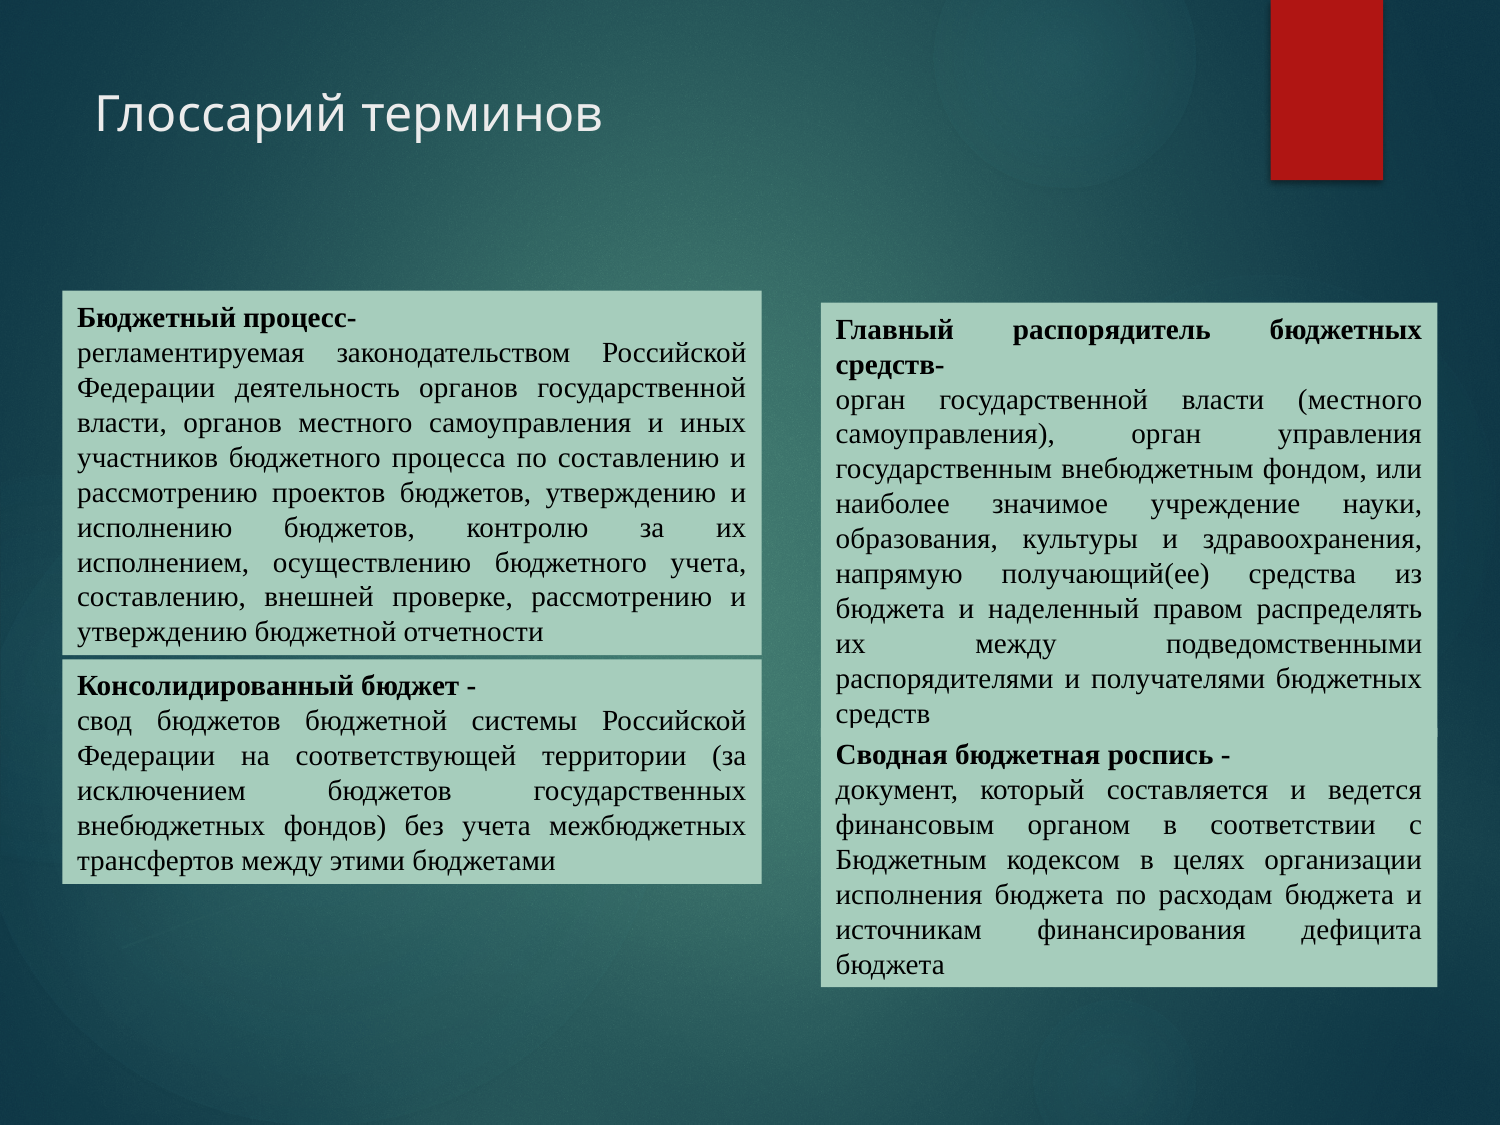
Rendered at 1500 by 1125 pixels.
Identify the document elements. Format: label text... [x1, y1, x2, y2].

title Глоссарий терминов [79, 74, 1237, 304]
text_box Консолидированный бюджет - свод бюджетов бюджетной системы Российской Федерации на соответствующей территории (за исключением бюджетов государственных внебюджетных фондов) без учета межбюджетных трансфертов между этими бюджетами [62, 659, 762, 884]
text_box Бюджетный процесс- регламентируемая законодательством Российской Федерации деятельность органов государственной власти, органов местного самоуправления и иных участников бюджетного процесса по составлению и рассмотрению проектов бюджетов, утверждению и исполнению бюджетов, контролю за их исполнением, осуществлению бюджетного учета, составлению, внешней проверке, рассмотрению и утверждению бюджетной отчетности [62, 290, 762, 656]
text_box Сводная бюджетная роспись - документ, который составляется и ведется финансовым органом в соответствии с Бюджетным кодексом в целях организации исполнения бюджета по расходам бюджета и источникам финансирования дефицита бюджета [820, 727, 1438, 988]
text_box Главный распорядитель бюджетных средств- орган государственной власти (местного самоуправления), орган управления государственным внебюджетным фондом, или наиболее значимое учреждение науки, образования, культуры и здравоохранения, напрямую получающий(ее) средства из бюджета и наделенный правом распределять их между подведомственными распорядителями и получателями бюджетных средств [820, 302, 1438, 727]
